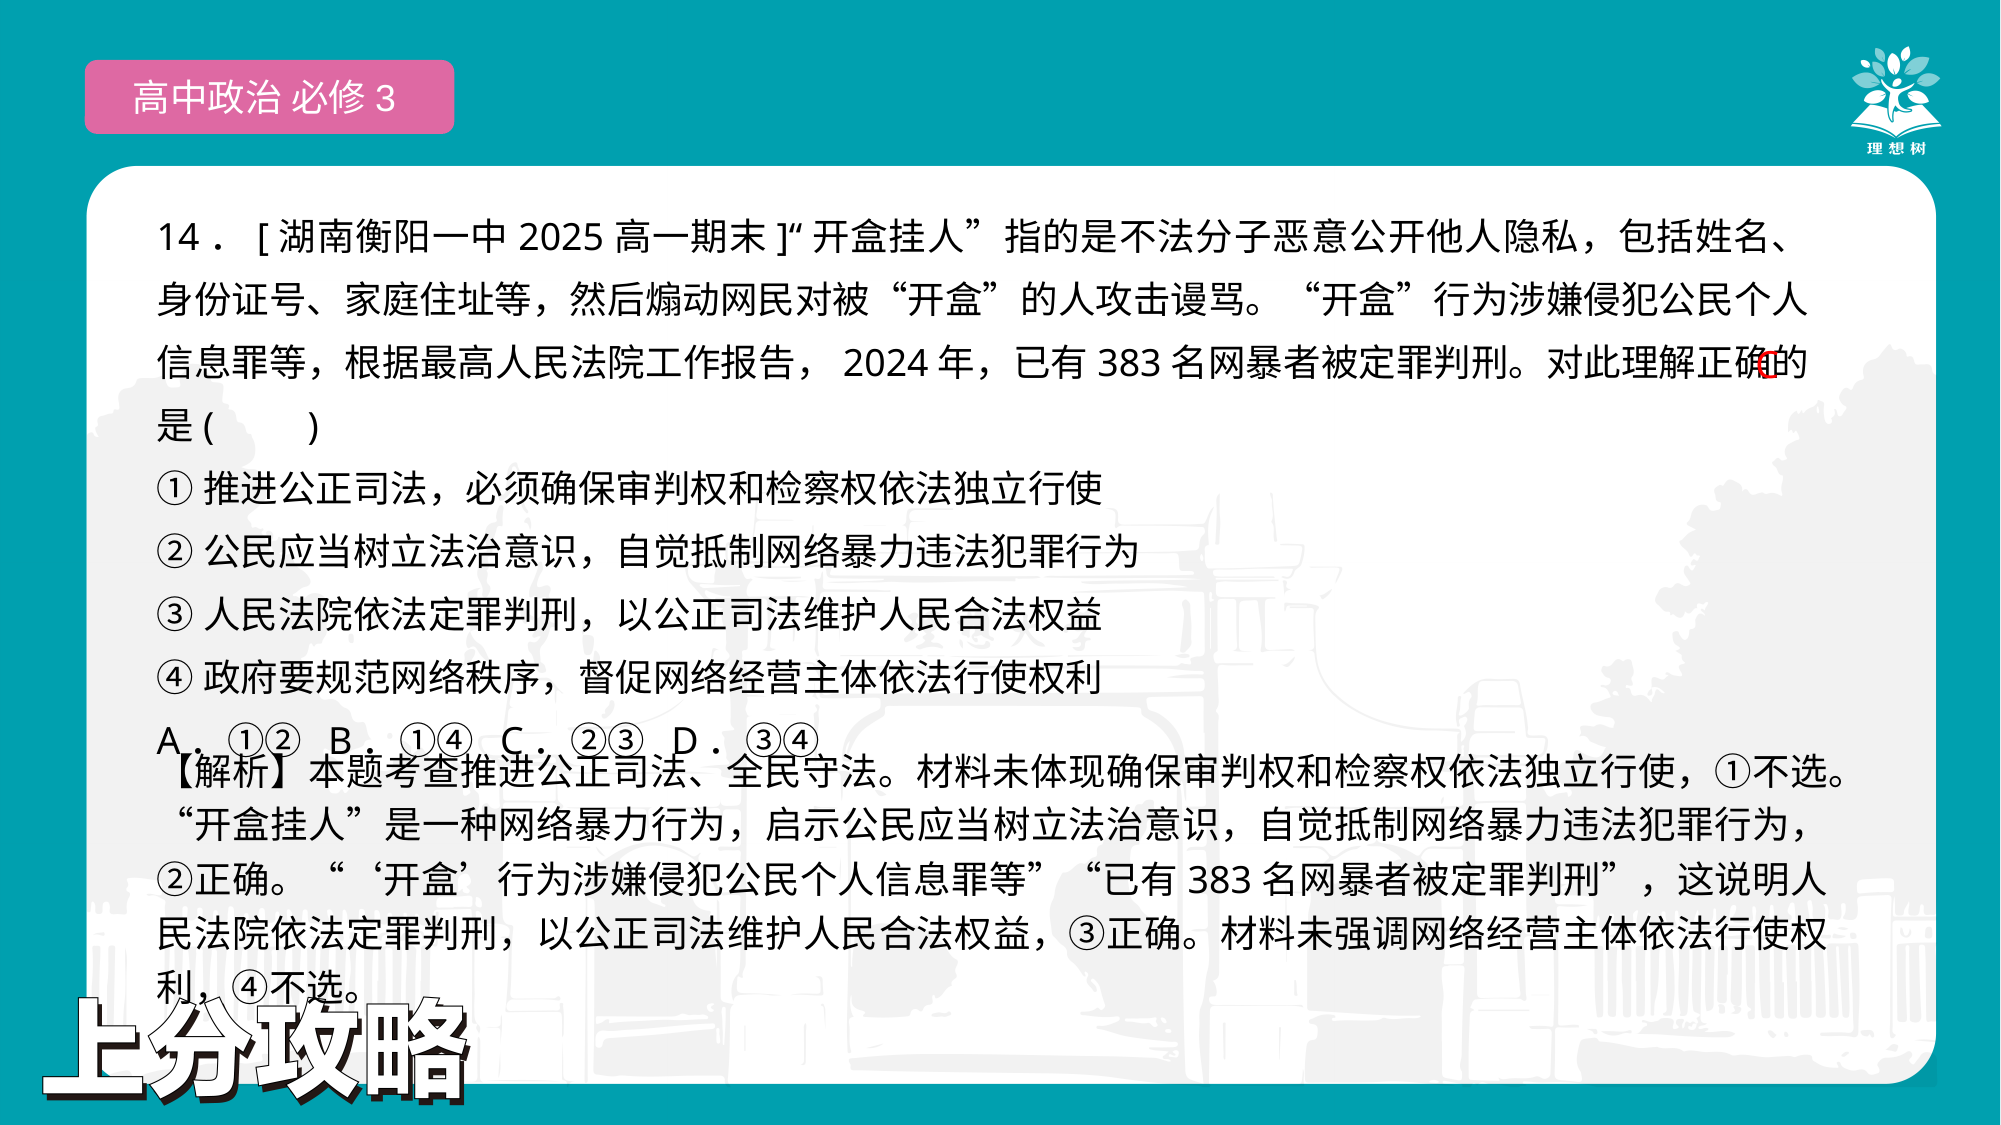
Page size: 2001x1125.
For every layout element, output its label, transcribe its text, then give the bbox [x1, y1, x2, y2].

text_box 【解析】本题考查推进公正司法、全民守法。材料未体现确保审判权和检察权依法独立行使，①不选。“开盒挂人”是一种网络暴力行为，启示公民应当树立法治意识，自觉抵制网络暴力违法犯罪行为，②正确。“‘开盒’行为涉嫌侵犯公民个人信息罪等”“已有383名网暴者被定罪判刑”，这说明人民法院依法定罪判刑，以公正司法维护人民合法权益，③正确。材料未强调网络经营主体依法行使权利，④不选。 [141, 731, 1843, 1016]
text_box C [1740, 311, 1851, 394]
picture [0, 0, 2001, 1125]
text_box 高中政治 必修3 [83, 58, 456, 135]
text_box 14．[湖南衡阳一中2025高一期末]“开盒挂人”指的是不法分子恶意公开他人隐私，包括姓名、身份证号、家庭住址等，然后煽动网民对被“开盒”的人攻击谩骂。“开盒”行为涉嫌侵犯公民个人信息罪等，根据最高人民法院工作报告，2024年，已有383名网暴者被定罪判刑。对此理解正确的是( ) ①推进公正司法，必须确保审判权和检察权依法独立行使 ②公民应当树立法治意识，自觉抵制网络暴力违法犯罪行为 ③人民法院依法定罪判刑，以公正司法维护人民合法权益 ④政府要规范网络秩序，督促网络经营主体依法行使权利 A．①② B．①④ C．②③ D．③④ [141, 187, 1824, 731]
